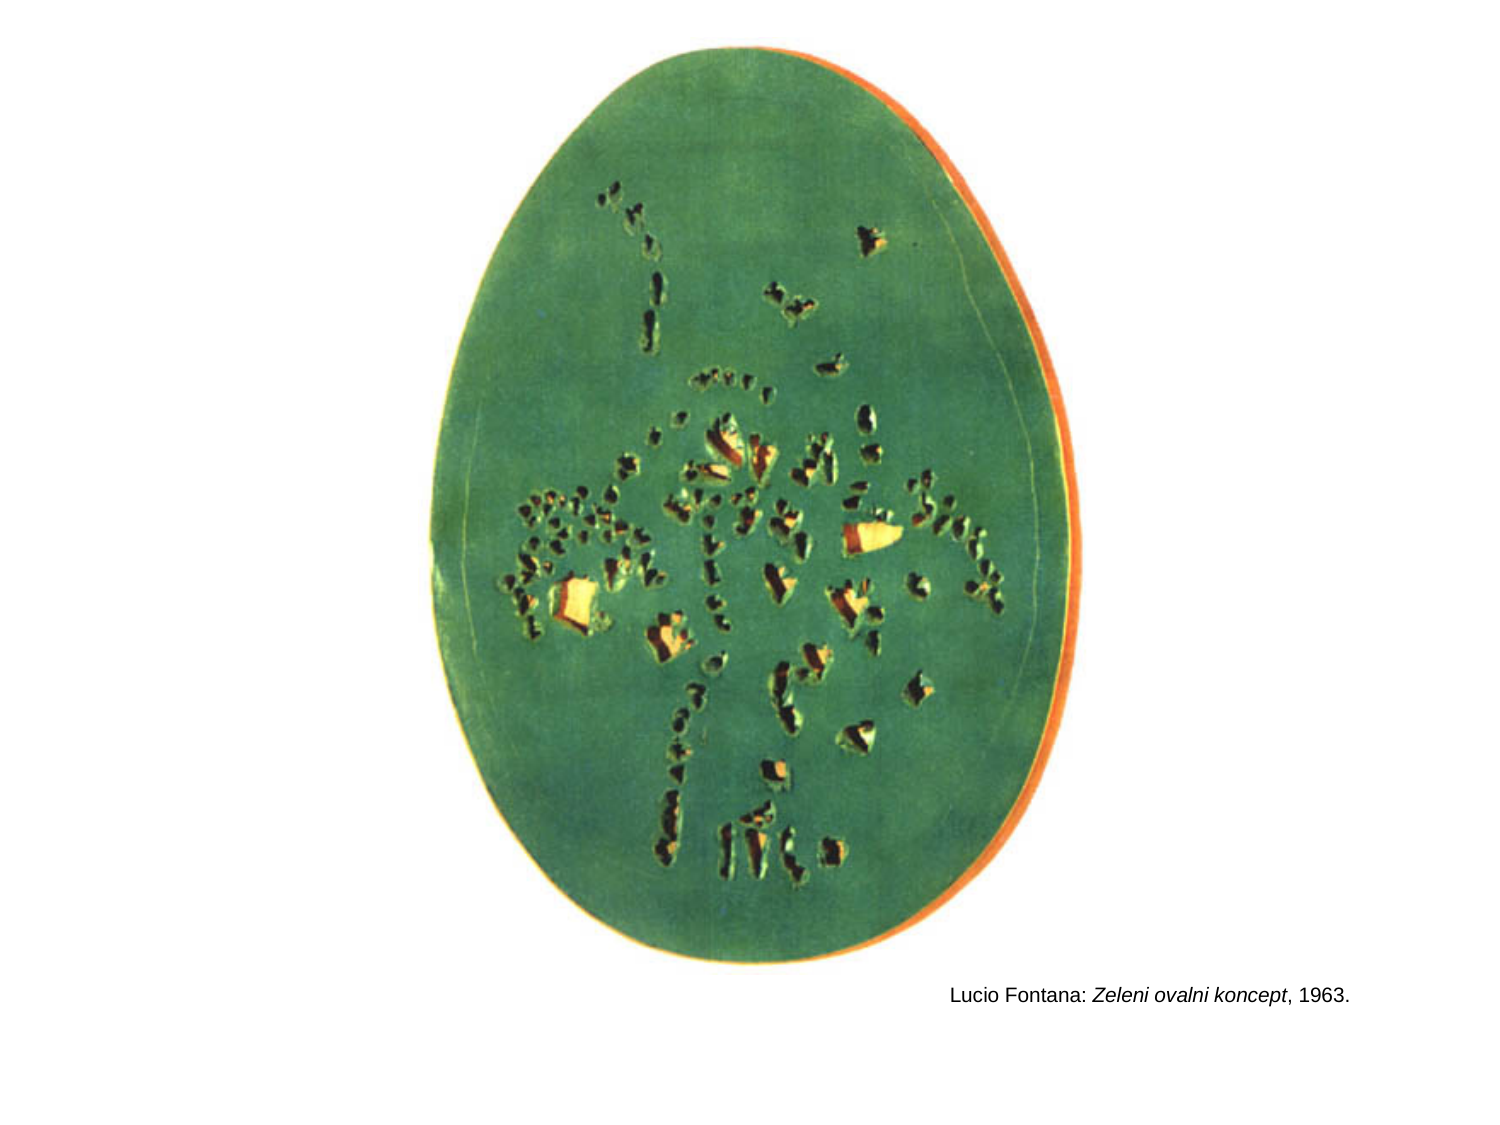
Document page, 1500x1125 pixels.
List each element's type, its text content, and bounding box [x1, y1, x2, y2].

picture [418, 37, 1088, 976]
title Lucio Fontana: Zeleni ovalni koncept, 1963. [924, 974, 1376, 1013]
